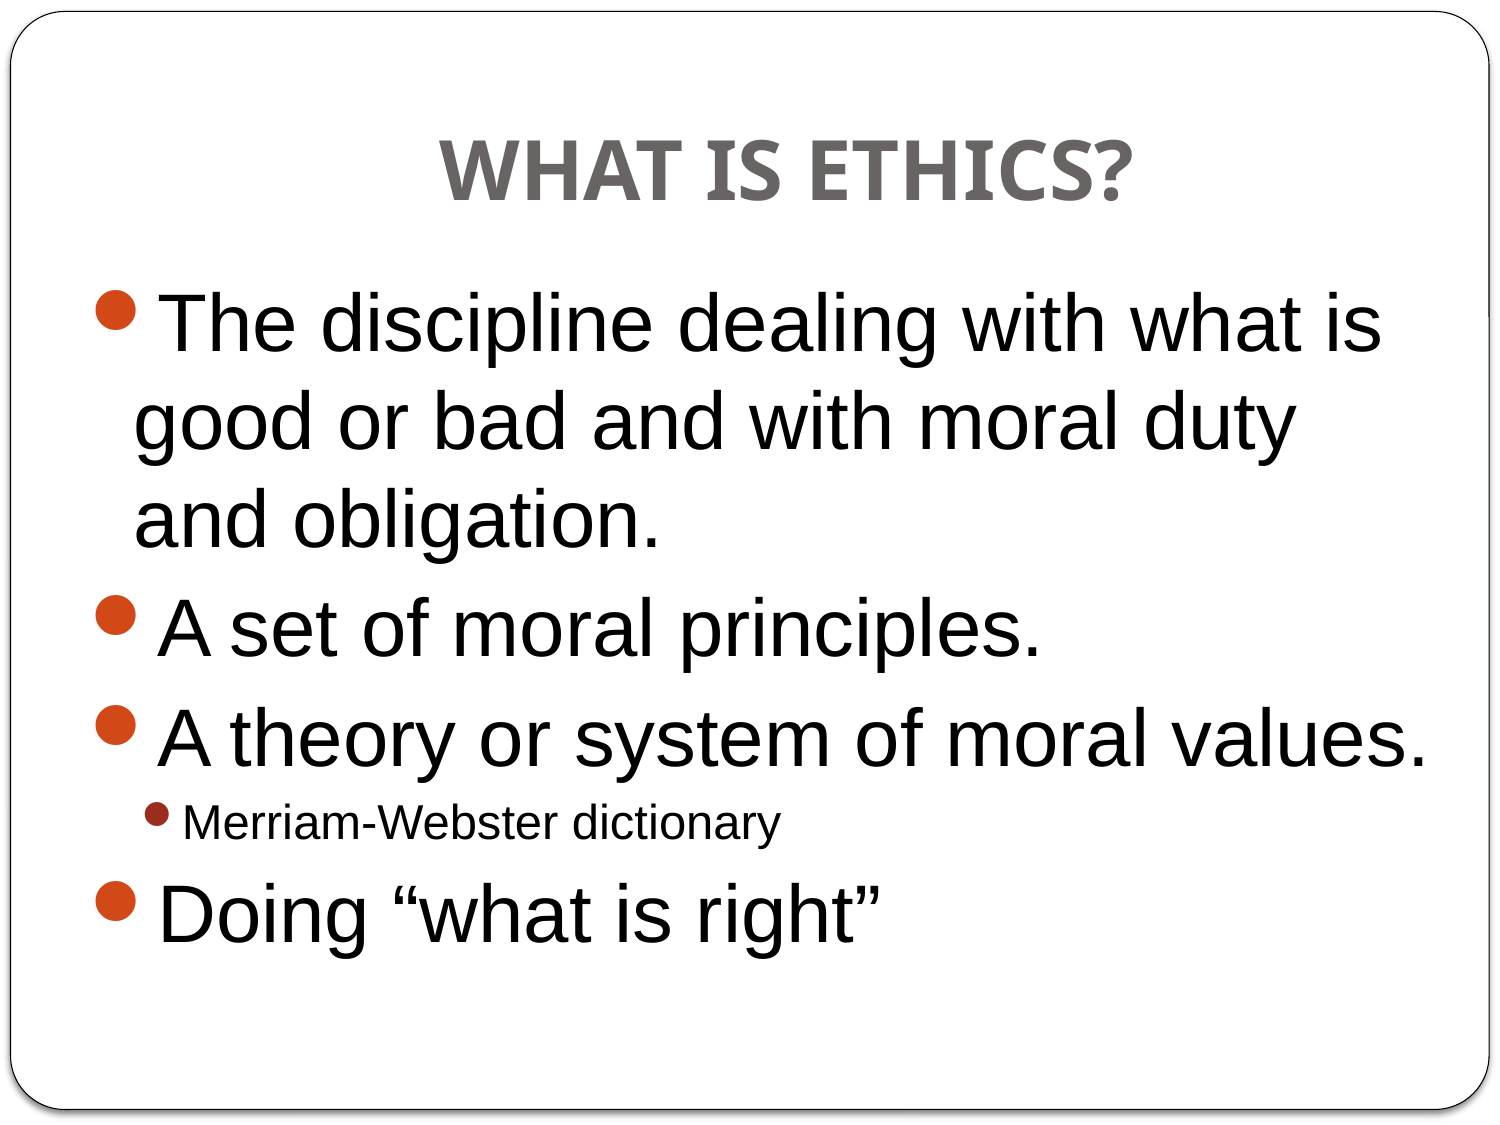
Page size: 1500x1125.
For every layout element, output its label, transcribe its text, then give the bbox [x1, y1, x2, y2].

list The discipline dealing with what is good or bad and with moral duty and obligation. A set of moral principles. A theory or system of moral values. Merriam-Webster dictionary Doing “what is right” [75, 262, 1463, 1050]
title WHAT IS ETHICS? [150, 45, 1425, 233]
